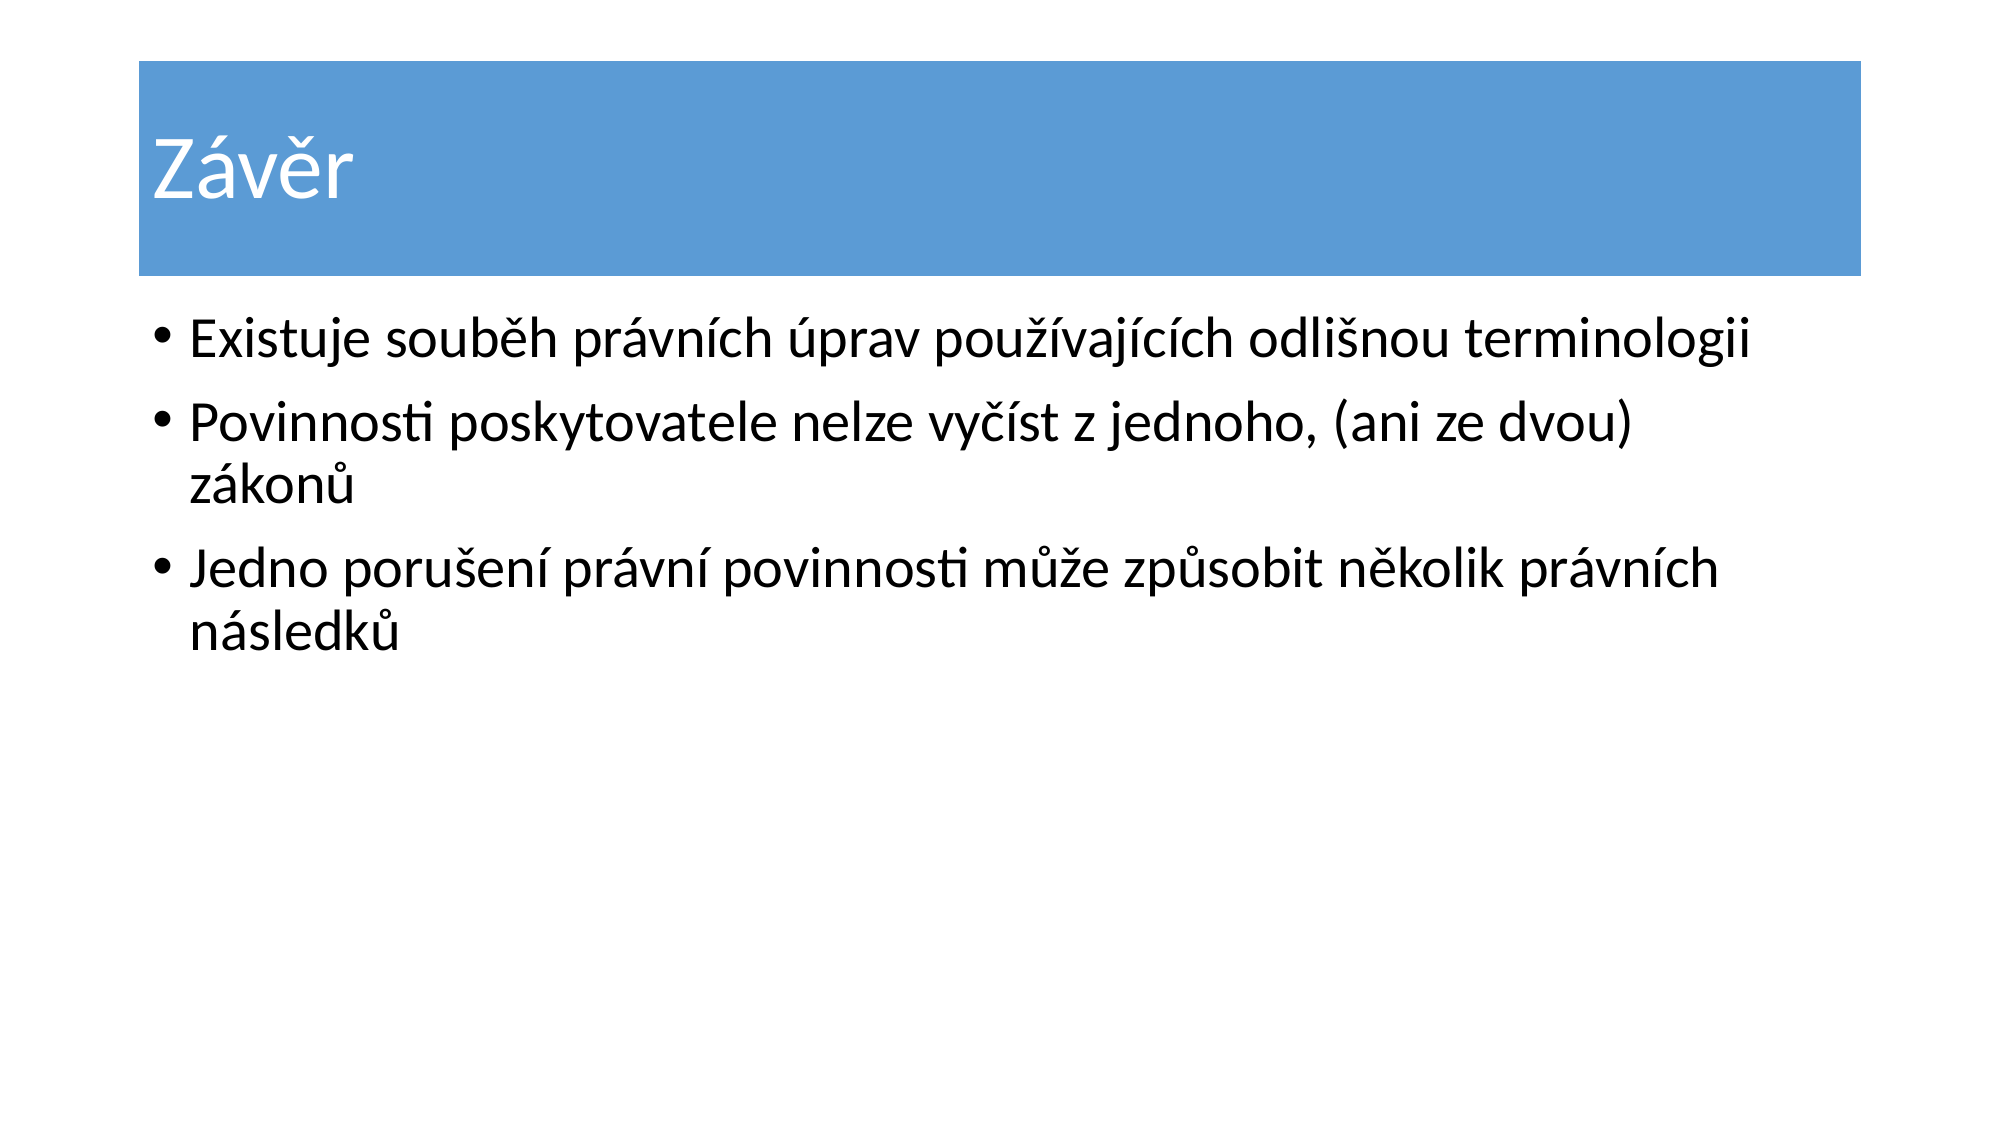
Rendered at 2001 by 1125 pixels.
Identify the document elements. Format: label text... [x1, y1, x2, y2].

list Existuje souběh právních úprav používajících odlišnou terminologii Povinnosti poskytovatele nelze vyčíst z jednoho, (ani ze dvou) zákonů Jedno porušení právní povinnosti může způsobit několik právních následků [137, 299, 1790, 1014]
title Závěr [136, 58, 1864, 279]
